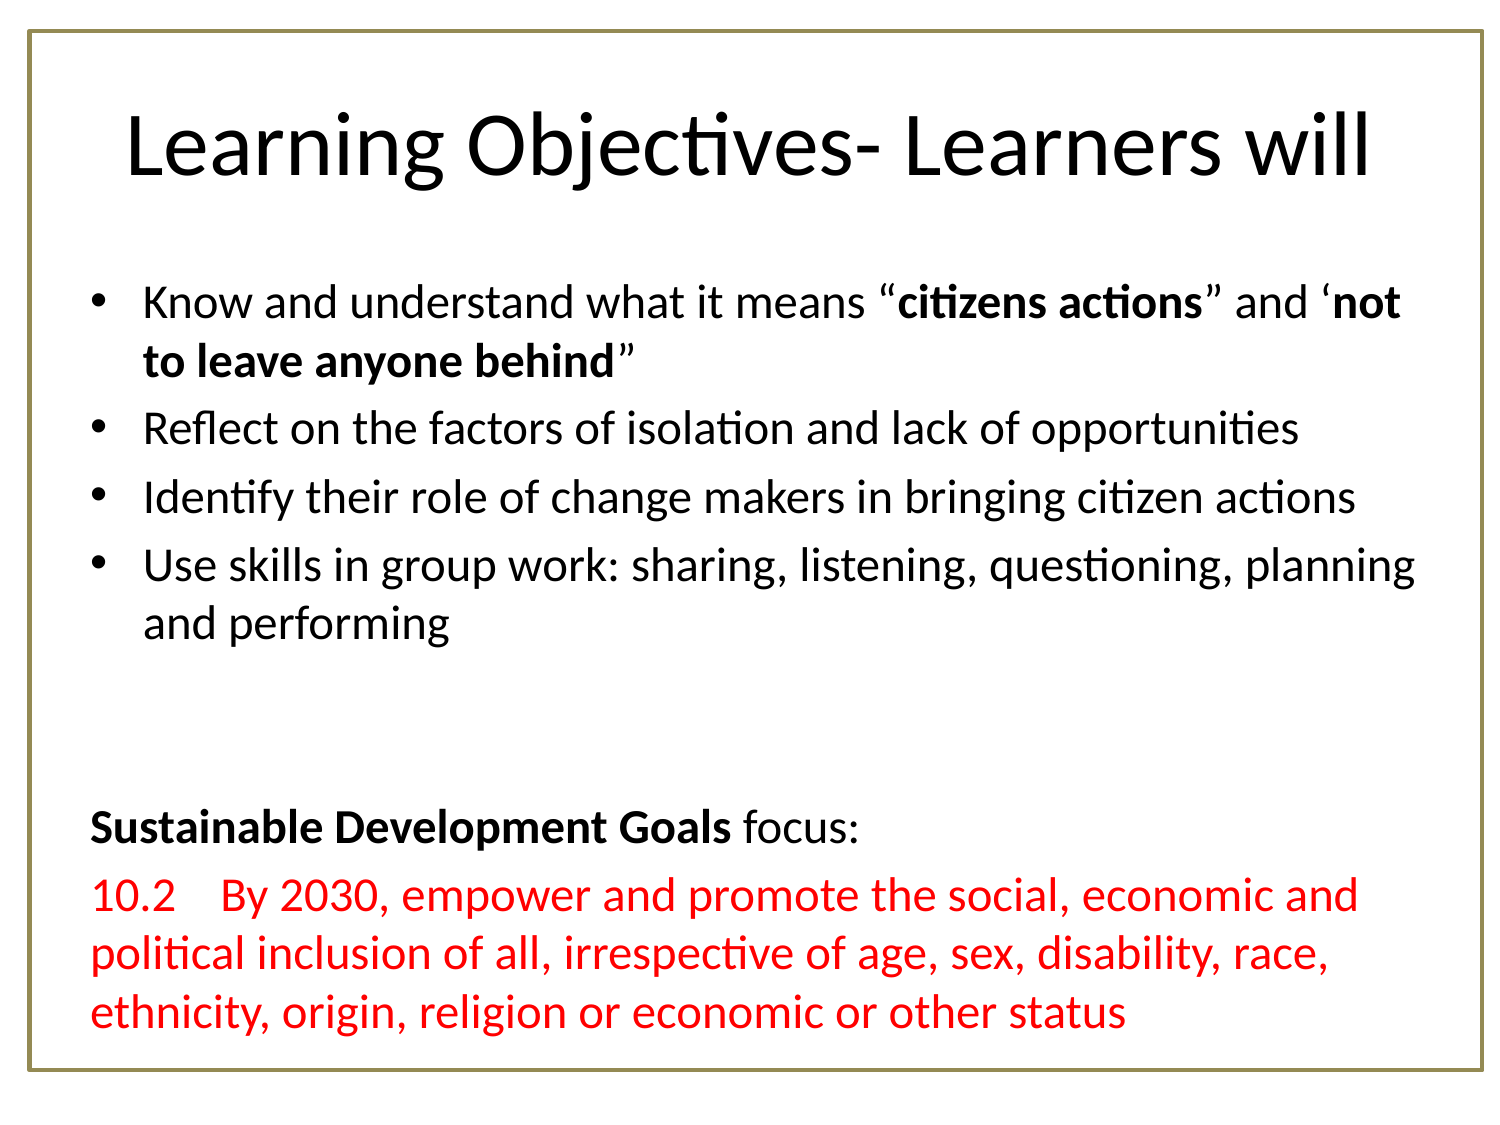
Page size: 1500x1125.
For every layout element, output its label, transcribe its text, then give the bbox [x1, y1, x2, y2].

text_box [27, 29, 1484, 1072]
list Know and understand what it means “citizens actions” and ‘not to leave anyone behind” Reflect on the factors of isolation and lack of opportunities Identify their role of change makers in bringing citizen actions Use skills in group work: sharing, listening, questioning, planning and performing Sustainable Development Goals focus: 10.2 By 2030, empower and promote the social, economic and political inclusion of all, irrespective of age, sex, disability, race, ethnicity, origin, religion or economic or other status [75, 262, 1447, 1047]
title Learning Objectives- Learners will [75, 45, 1425, 233]
